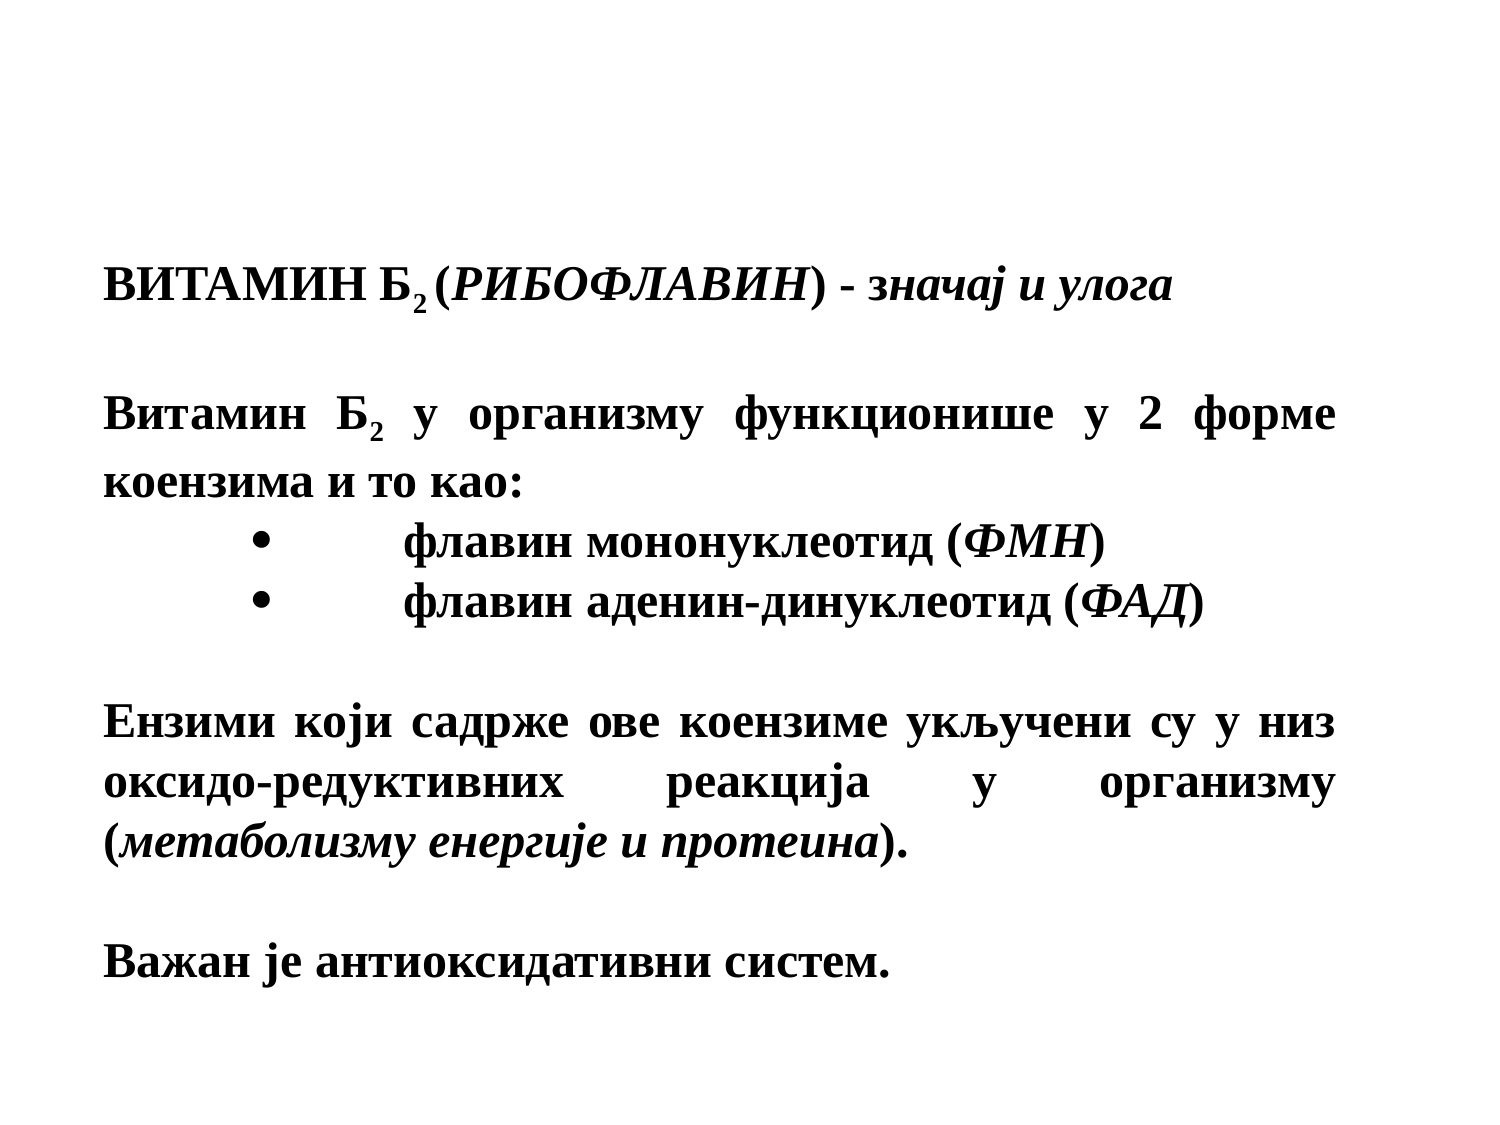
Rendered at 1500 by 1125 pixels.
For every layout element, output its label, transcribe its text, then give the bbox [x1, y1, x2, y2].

text_box ВИТАМИН Б2 (РИБОФЛАВИН) - значај и улога Витамин Б2 у организму функционише у 2 форме коензима и то као: · флавин мононуклеотид (ФМН) · флавин аденин-динуклеотид (ФАД) Ензими који садрже ове коензиме укључени су у низ оксидо-редуктивних реакција у организму (метаболизму енергије и протеина). Важан је антиоксидативни систем. [88, 243, 1351, 995]
